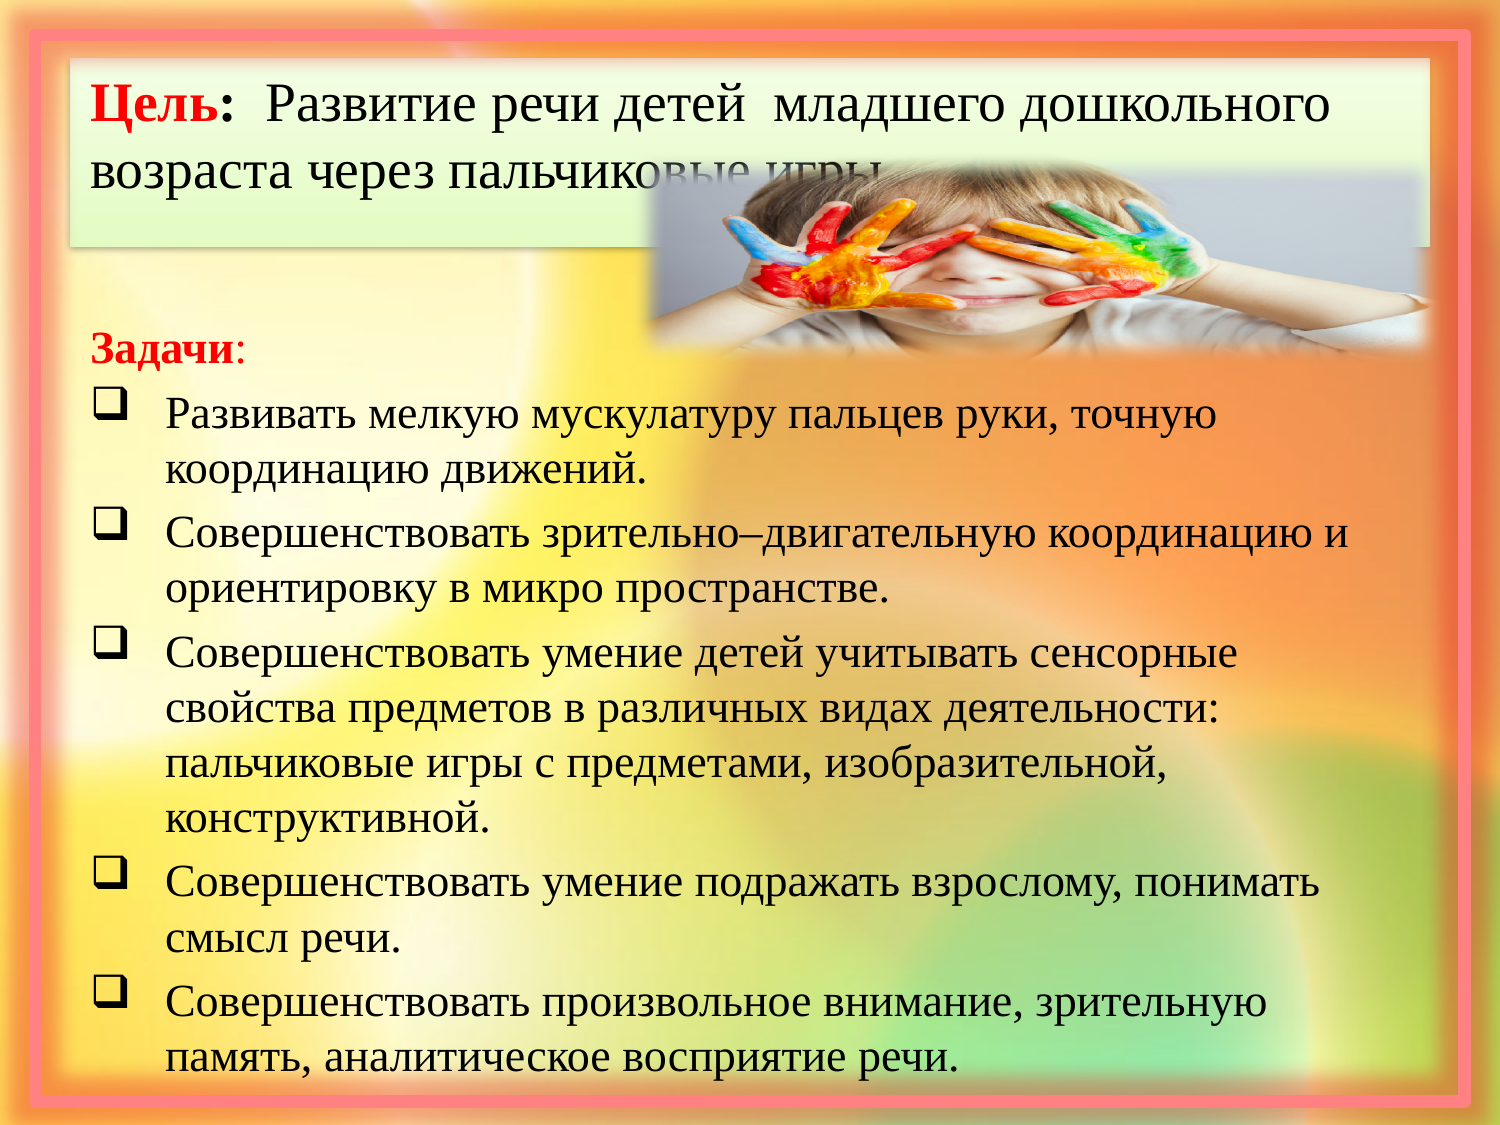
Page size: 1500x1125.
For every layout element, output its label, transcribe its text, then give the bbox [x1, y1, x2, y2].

picture [632, 152, 1442, 364]
title Цель: Развитие речи детей младшего дошкольного возраста через пальчиковые игры. [74, 58, 1454, 317]
list Задачи: Развивать мелкую мускулатуру пальцев руки, точную координацию движений. Совершенствовать зрительно–двигательную координацию и ориентировку в микро пространстве. Совершенствовать умение детей учитывать сенсорные свойства предметов в различных видах деятельности: пальчиковые игры с предметами, изобразительной, конструктивной. Совершенствовать умение подражать взрослому, понимать смысл речи. Совершенствовать произвольное внимание, зрительную память, аналитическое восприятие речи. [74, 245, 1426, 1091]
